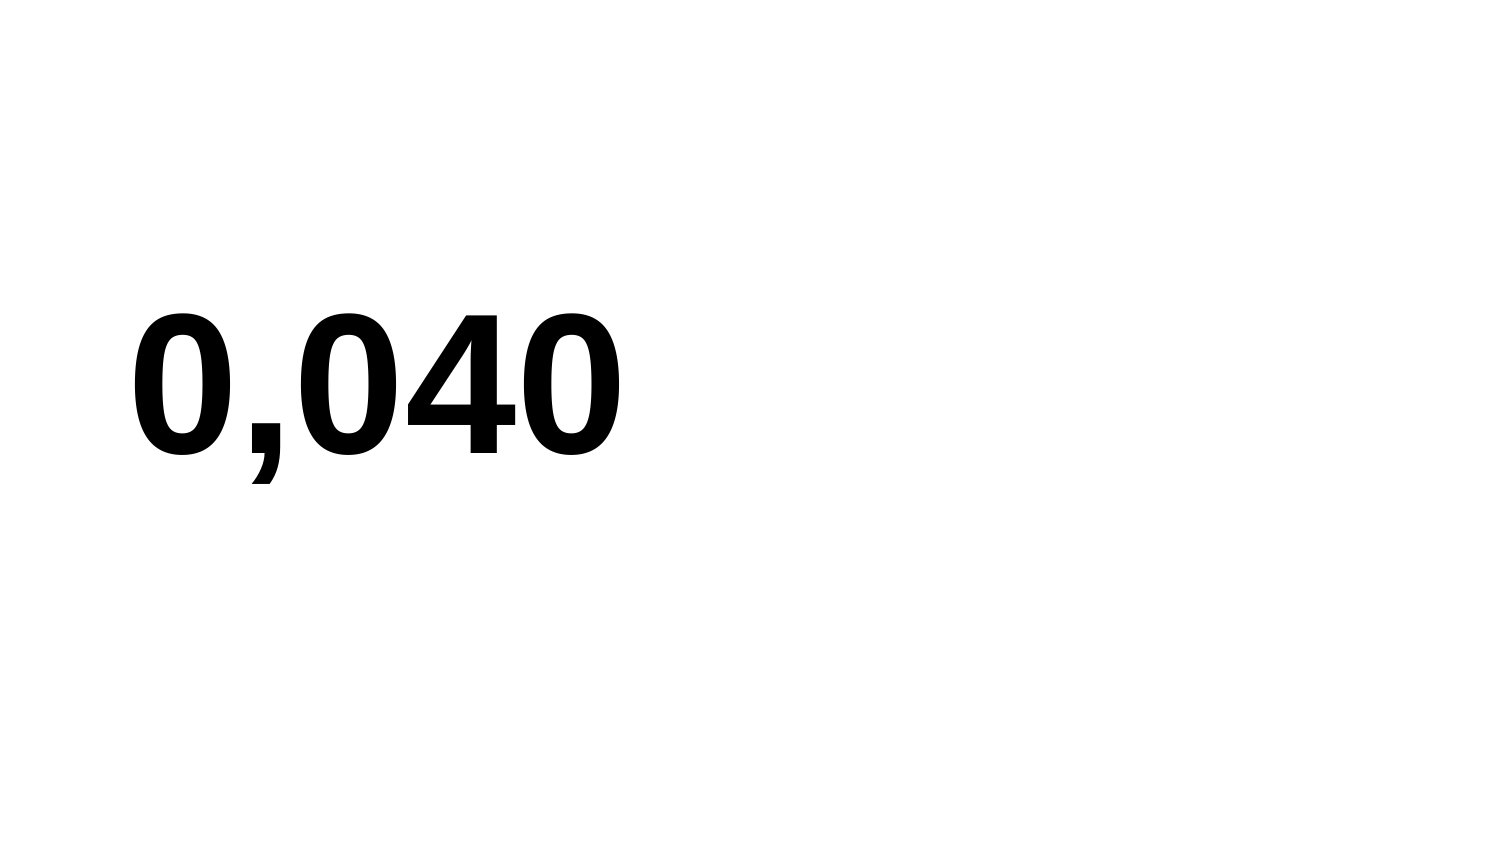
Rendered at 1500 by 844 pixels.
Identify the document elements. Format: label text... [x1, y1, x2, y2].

text_box 0,040 [112, 235, 1388, 509]
